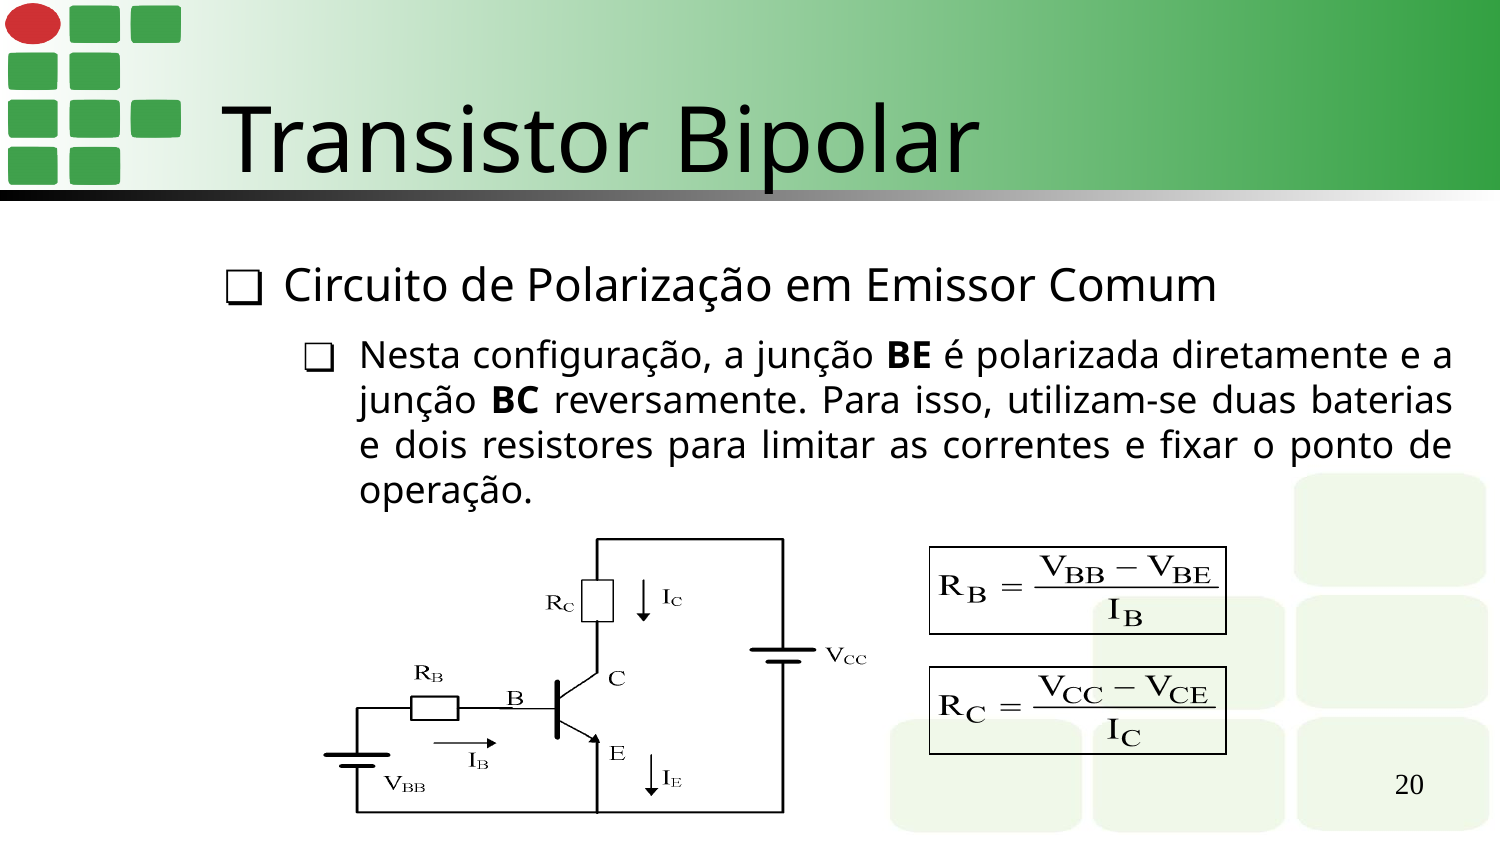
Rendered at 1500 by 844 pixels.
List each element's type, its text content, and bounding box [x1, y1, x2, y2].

text_box Circuito de Polarização em Emissor Comum [193, 248, 1469, 323]
text_box Transistor Bipolar [206, 26, 1468, 207]
picture [322, 441, 1495, 835]
slide_number ‹#› [1075, 768, 1425, 827]
text_box Nesta configuração, a junção BE é polarizada diretamente e a junção BC reversamente. Para isso, utilizam-se duas baterias e dois resistores para limitar as correntes e fixar o ponto de operação. [193, 323, 1469, 527]
picture [5, 3, 181, 185]
